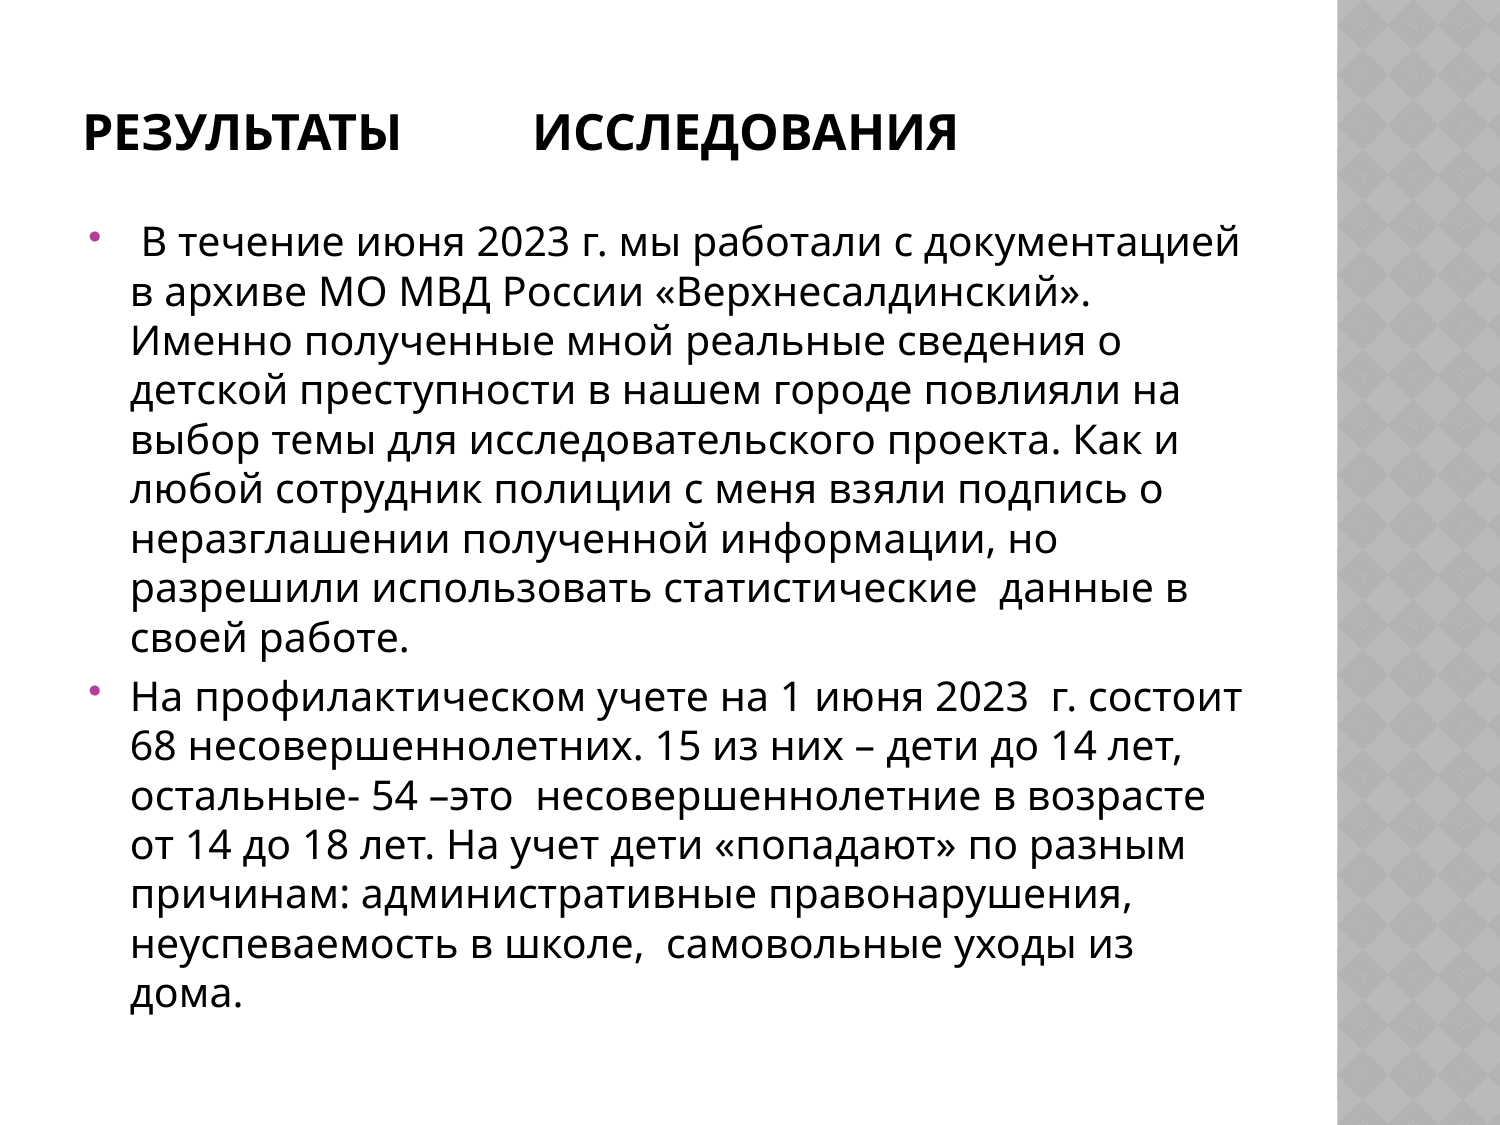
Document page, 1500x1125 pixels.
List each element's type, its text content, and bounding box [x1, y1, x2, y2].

title Результаты исследования [75, 52, 1263, 161]
list В течение июня 2023 г. мы работали с документацией в архиве МО МВД России «Верхнесалдинский». Именно полученные мной реальные сведения о детской преступности в нашем городе повлияли на выбор темы для исследовательского проекта. Как и любой сотрудник полиции с меня взяли подпись о неразглашении полученной информации, но разрешили использовать статистические данные в своей работе. На профилактическом учете на 1 июня 2023 г. состоит 68 несовершеннолетних. 15 из них – дети до 14 лет, остальные- 54 –это несовершеннолетние в возрасте от 14 до 18 лет. На учет дети «попадают» по разным причинам: административные правонарушения, неуспеваемость в школе, самовольные уходы из дома. [75, 208, 1263, 1059]
